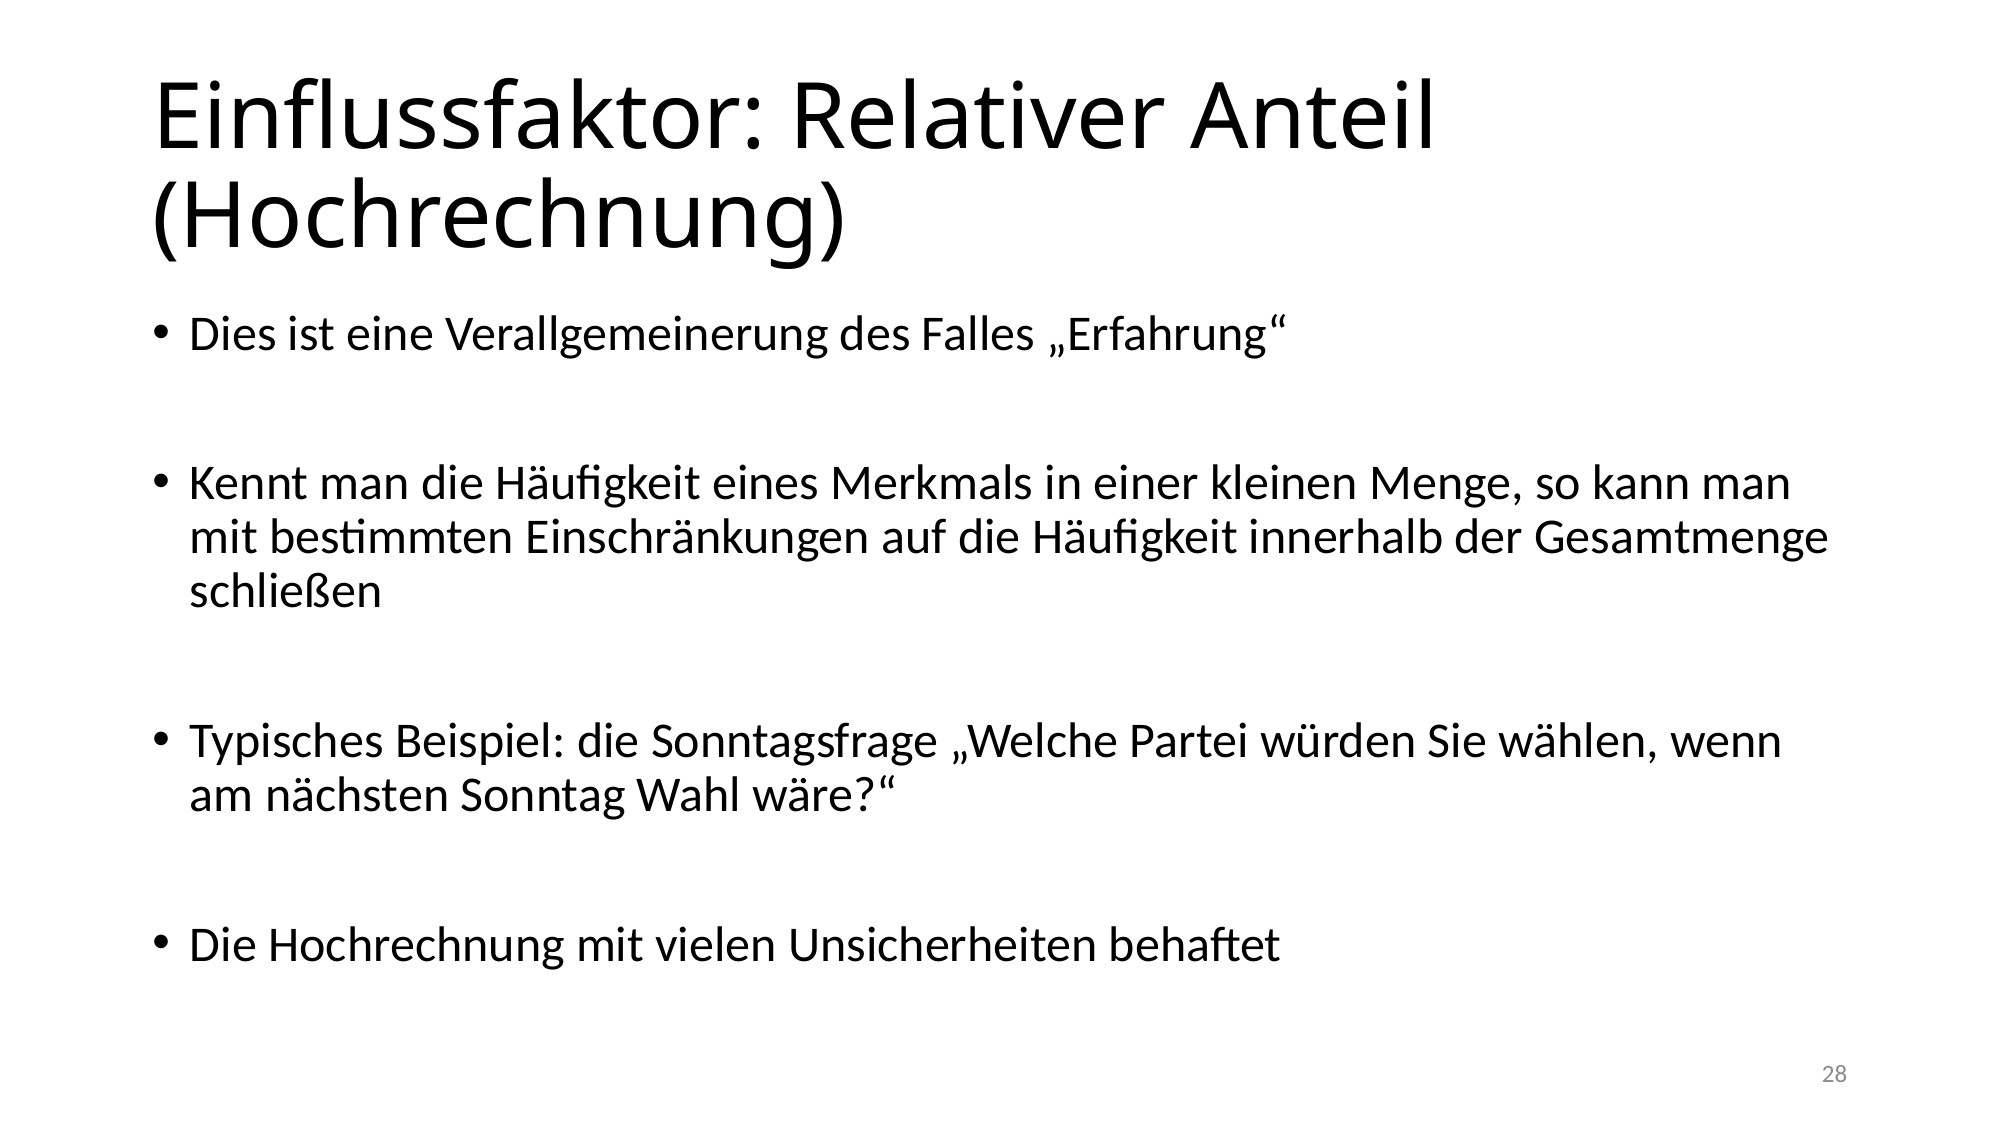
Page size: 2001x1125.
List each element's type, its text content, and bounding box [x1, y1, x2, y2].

slide_number 28 [1412, 1042, 1863, 1103]
list Dies ist eine Verallgemeinerung des Falles „Erfahrung“ Kennt man die Häufigkeit eines Merkmals in einer kleinen Menge, so kann man mit bestimmten Einschränkungen auf die Häufigkeit innerhalb der Gesamtmenge schließen Typisches Beispiel: die Sonntagsfrage „Welche Partei würden Sie wählen, wenn am nächsten Sonntag Wahl wäre?“ Die Hochrechnung mit vielen Unsicherheiten behaftet [137, 299, 1863, 1014]
title Einflussfaktor: Relativer Anteil (Hochrechnung) [137, 59, 1882, 278]
